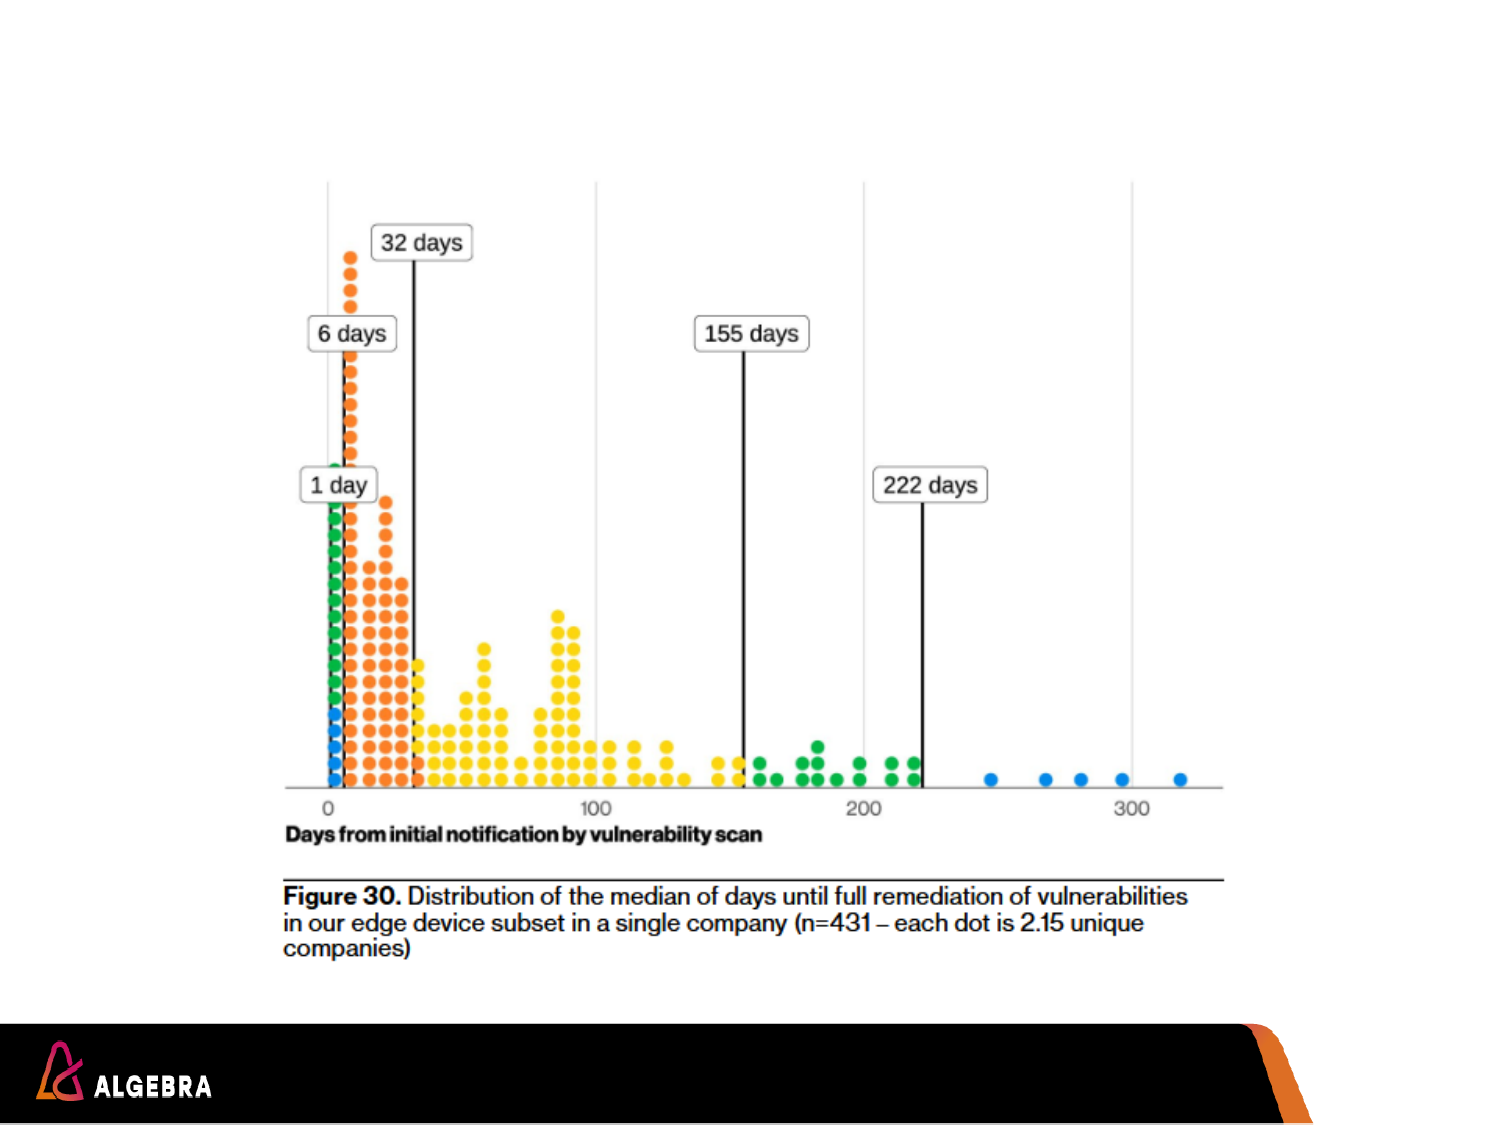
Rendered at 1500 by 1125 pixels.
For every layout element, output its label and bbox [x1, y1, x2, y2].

picture [0, 1023, 1468, 1125]
picture [260, 145, 1240, 980]
